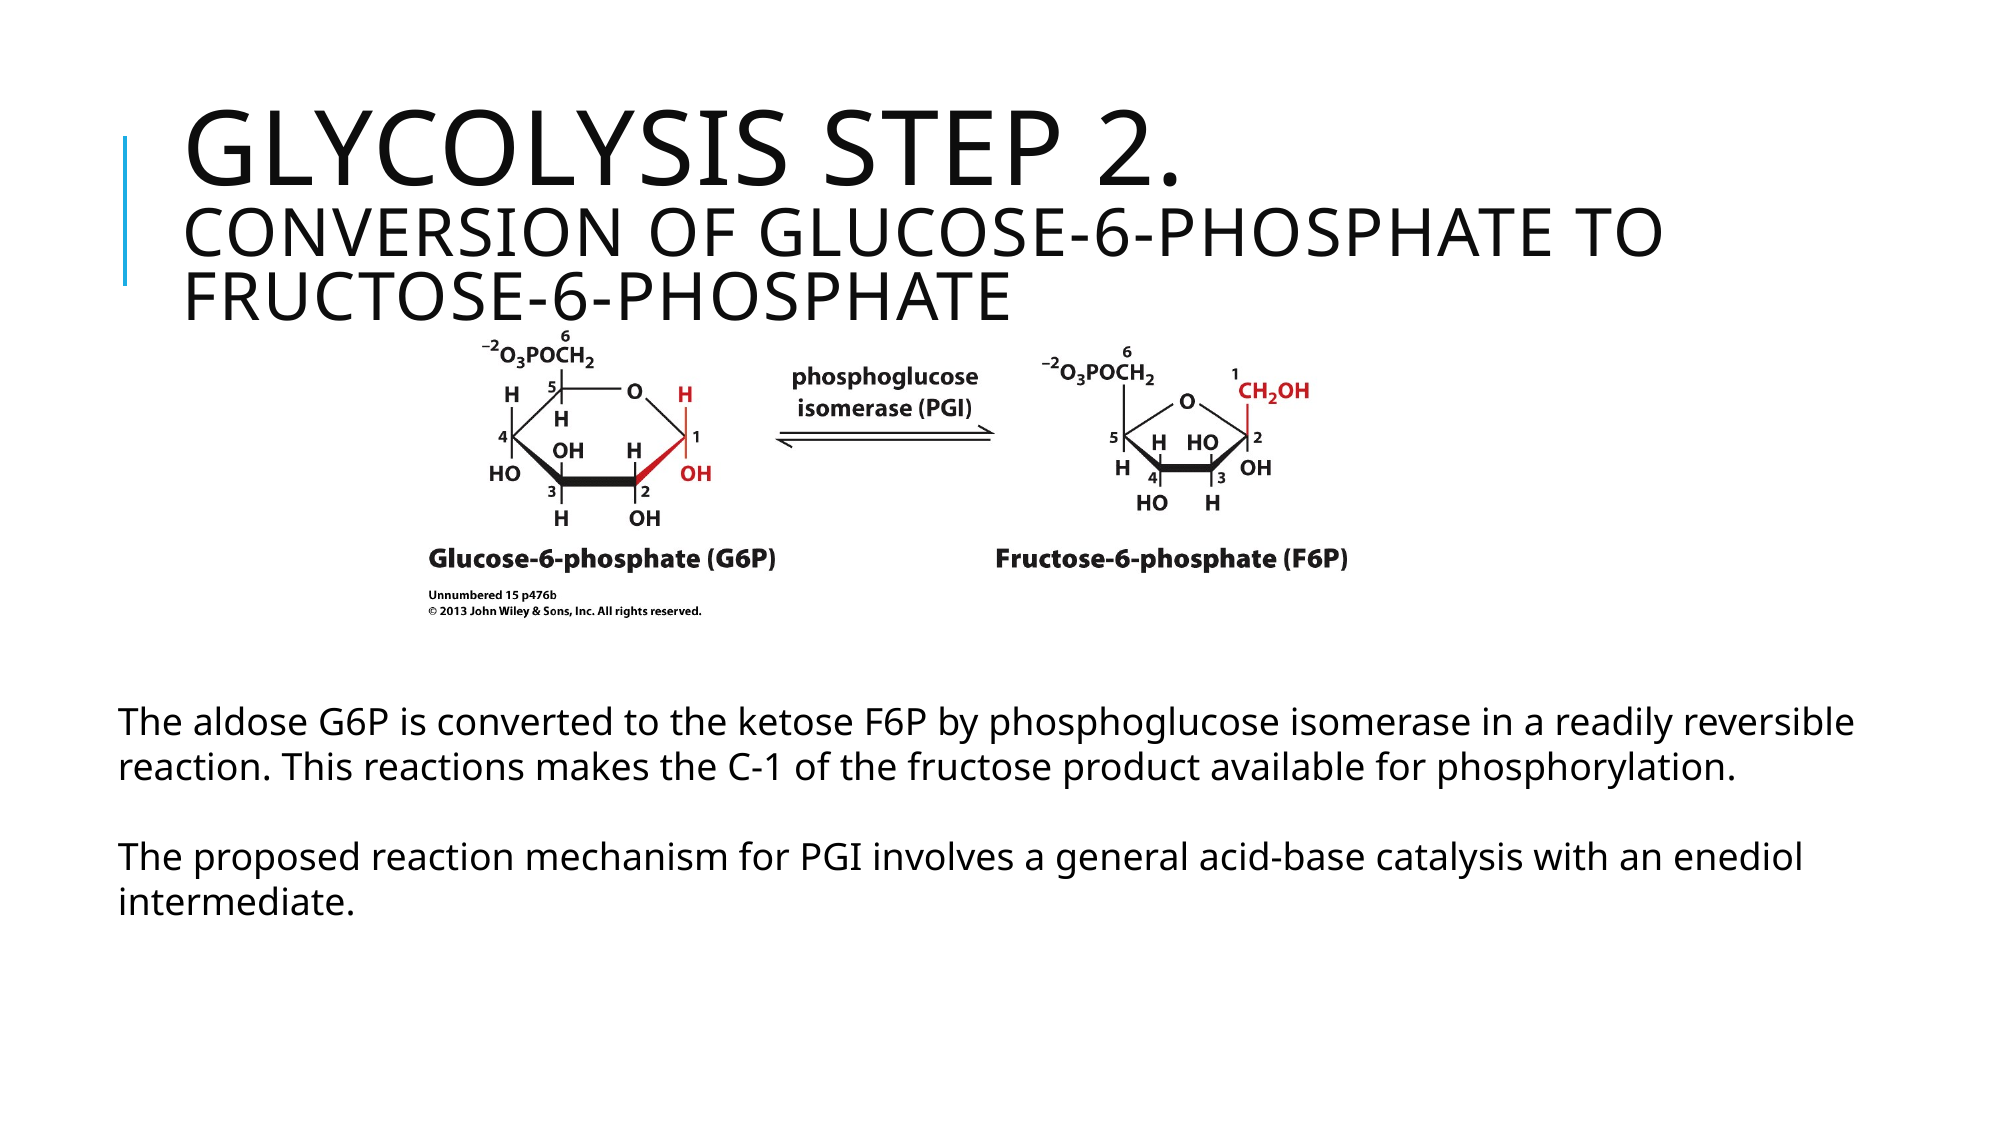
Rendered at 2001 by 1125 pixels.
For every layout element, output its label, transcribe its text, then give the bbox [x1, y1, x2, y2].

text_box The aldose G6P is converted to the ketose F6P by phosphoglucose isomerase in a readily reversible reaction. This reactions makes the C-1 of the fructose product available for phosphorylation. The proposed reaction mechanism for PGI involves a general acid-base catalysis with an enediol intermediate. [103, 690, 1886, 931]
title Glycolysis step 2. Conversion of Glucose-6-phosphate to fructose-6-phosphate [168, 96, 1763, 342]
picture [423, 323, 1354, 620]
